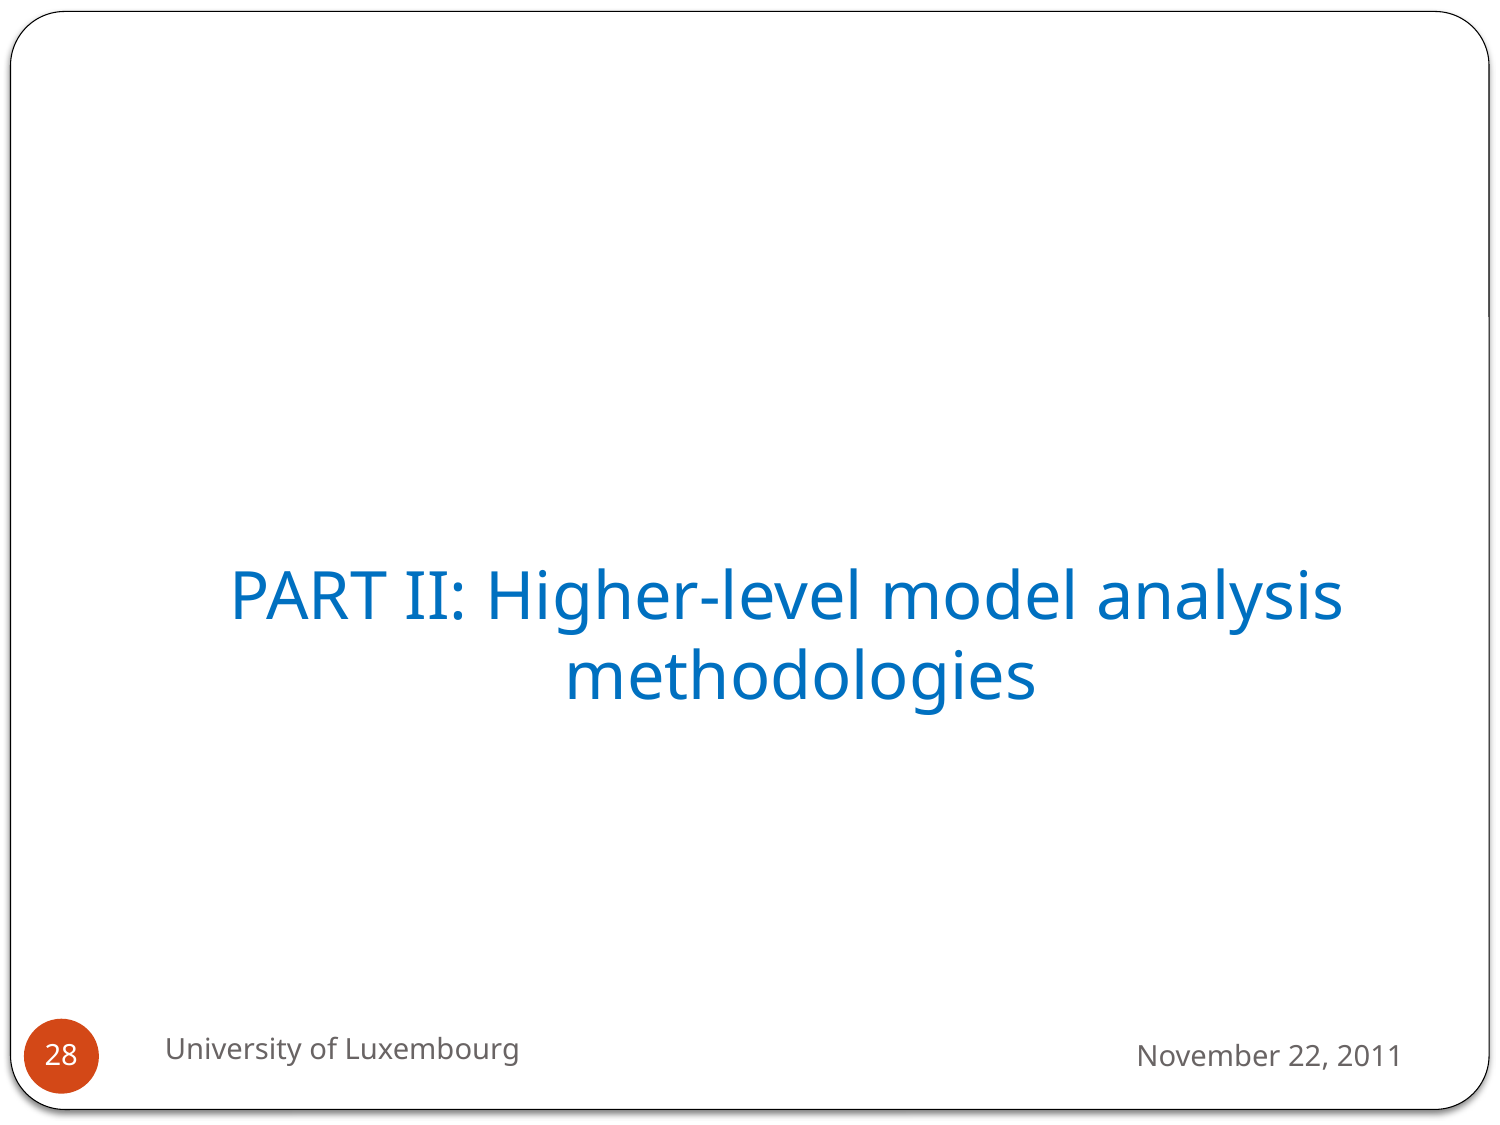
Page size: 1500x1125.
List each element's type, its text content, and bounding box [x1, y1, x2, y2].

footer University of Luxembourg [150, 1012, 800, 1088]
slide_number 28 [23, 1018, 99, 1094]
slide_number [1012, 1015, 1419, 1094]
list PART II: Higher-level model analysis methodologies [150, 237, 1425, 988]
